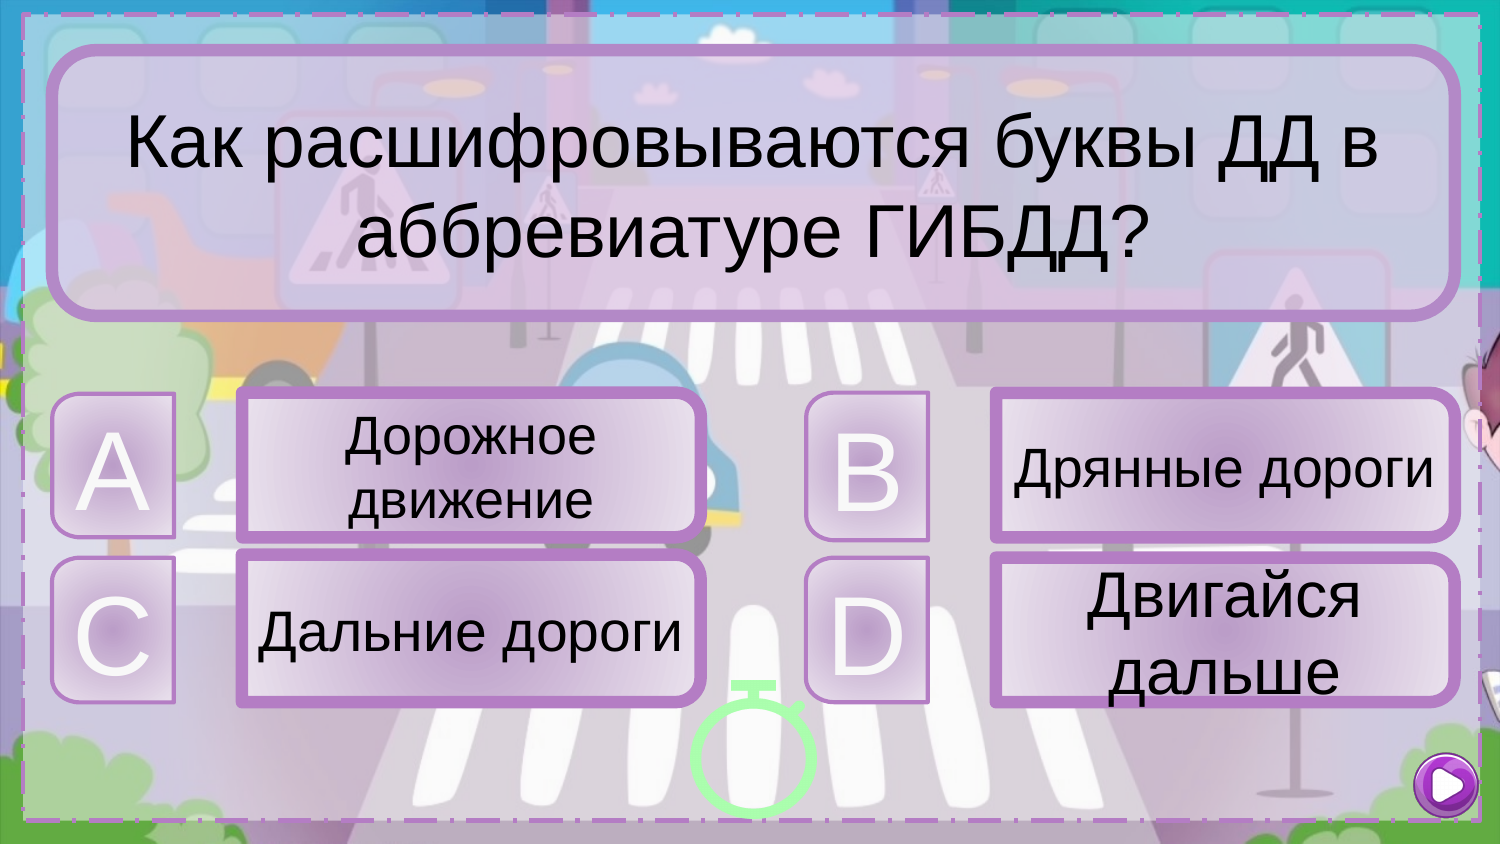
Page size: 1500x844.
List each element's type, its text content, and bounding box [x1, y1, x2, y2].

text_box A [50, 391, 177, 540]
text_box Как расшифровываются буквы ДД в аббревиатуре ГИБДД? [49, 48, 1457, 318]
picture [0, 0, 1500, 844]
text_box Дорожное движение [240, 390, 703, 540]
text_box C [49, 555, 176, 705]
text_box B [804, 390, 931, 543]
text_box D [803, 555, 930, 705]
text_box Двигайся дальше [993, 555, 1457, 705]
text_box [21, 12, 1482, 823]
text_box Дрянные дороги [994, 390, 1457, 540]
text_box Дальние дороги [239, 552, 703, 705]
